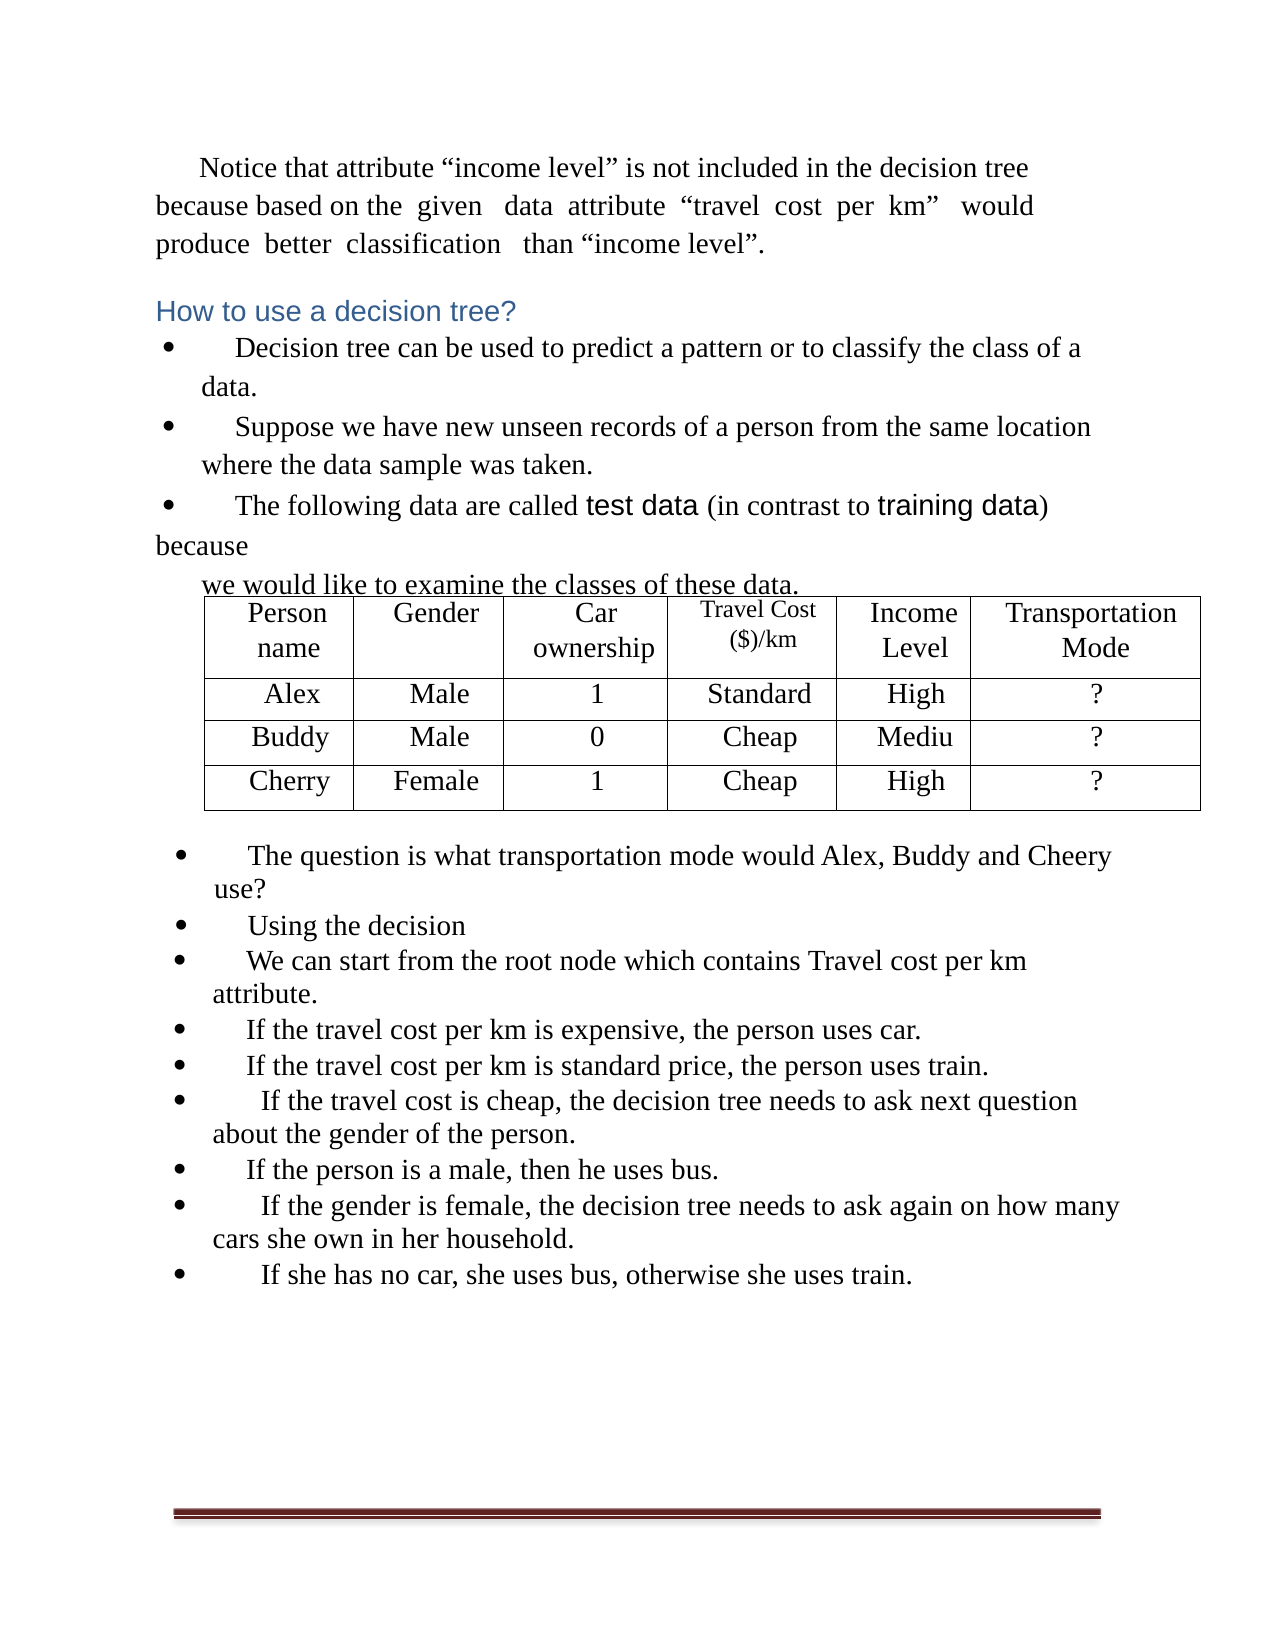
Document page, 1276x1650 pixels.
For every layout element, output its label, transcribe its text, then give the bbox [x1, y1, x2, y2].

table_cell Male [354, 721, 503, 765]
table_header Income Level [837, 597, 970, 678]
table_cell ? [971, 721, 1200, 765]
table_cell Cheap [668, 766, 836, 810]
table_cell High [837, 766, 970, 810]
table_cell 0 [504, 721, 667, 765]
table_cell ? [971, 766, 1200, 810]
table_cell Mediu [837, 721, 970, 765]
table_cell Buddy [205, 721, 353, 765]
table_cell Standard [668, 679, 836, 720]
table_cell High [837, 679, 970, 720]
text_box  The question is what transportation mode would Alex, Buddy and Cheery use?  Using the decision  We can start from the root node which contains Travel cost per km attribute.  If the travel cost per km is expensive, the person uses car.  If the travel cost per km is standard price, the person uses train.  If the travel cost is cheap, the decision tree needs to ask next question about the gender of the person.  If the person is a male, then he uses bus.  If the gender is female, the decision tree needs to ask again on how many cars she own in her household.  If she has no car, she uses bus, otherwise she uses train. [175, 835, 1122, 1291]
table_header Car ownership [504, 597, 667, 678]
table_cell 1 [504, 679, 667, 720]
table_cell Cheap [668, 721, 836, 765]
table_cell Cherry [205, 766, 353, 810]
table_header Travel Cost ($)/km [668, 597, 836, 678]
table_header Gender [354, 597, 503, 678]
table_cell Female [354, 766, 503, 810]
text_box Notice that attribute “income level” is not included in the decision tree because based on the given data attribute “travel cost per km” would produce better classification than “income level”. How to use a decision tree?  Decision tree can be used to predict a pattern or to classify the class of a data.  Suppose we have new unseen records of a person from the same location where the data sample was taken.  The following data are called test data (in contrast to training data) because we would like to examine the classes of these data. [155, 150, 1142, 560]
table_cell ? [971, 679, 1200, 720]
table_cell 1 [504, 766, 667, 810]
table_cell Male [354, 679, 503, 720]
table_header Transportation Mode [971, 597, 1200, 678]
table_header Person name [205, 597, 353, 678]
table_cell Alex [205, 679, 353, 720]
picture [165, 1503, 1106, 1516]
